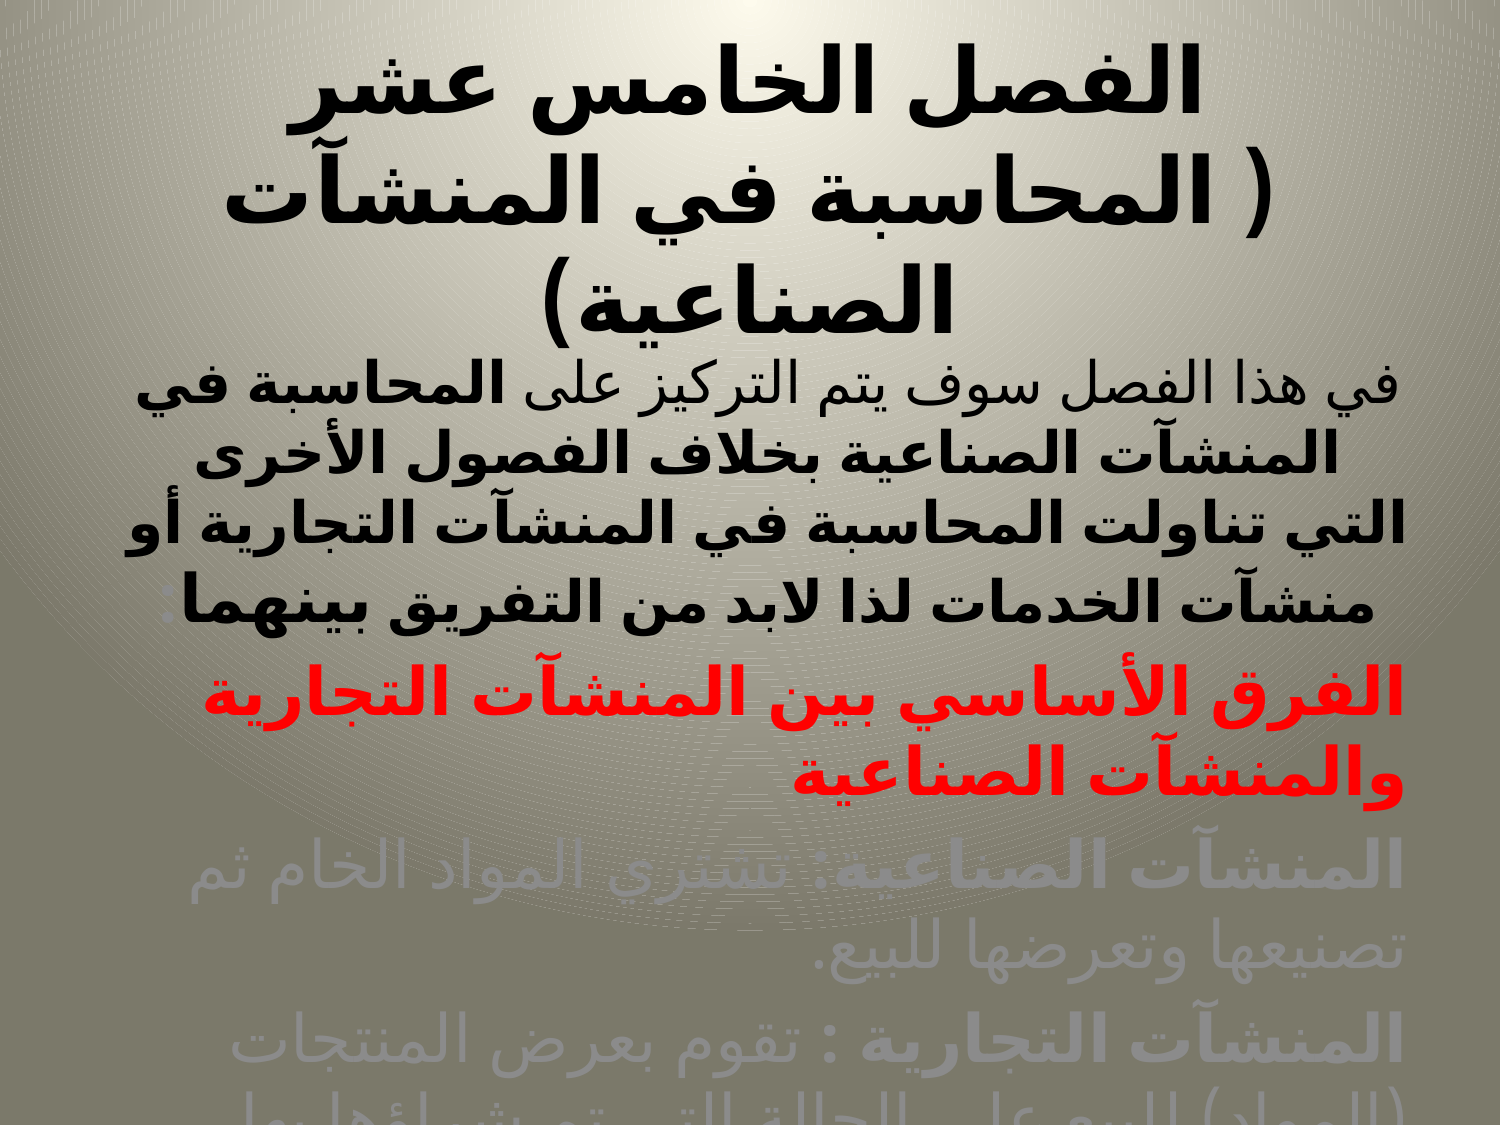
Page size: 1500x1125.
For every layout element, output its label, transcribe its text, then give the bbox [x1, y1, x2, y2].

subtitle في هذا الفصل سوف يتم التركيز على المحاسبة في المنشآت الصناعية بخلاف الفصول الأخرى التي تناولت المحاسبة في المنشآت التجارية أو منشآت الخدمات لذا لابد من التفريق بينهما: الفرق الأساسي بين المنشآت التجارية والمنشآت الصناعية المنشآت الصناعية: تشتري المواد الخام ثم تصنيعها وتعرضها للبيع. المنشآت التجارية : تقوم بعرض المنتجات (المواد) للبيع على الحالة التي تم شراؤها بها. [112, 338, 1424, 1047]
title الفصل الخامس عشر ( المحاسبة في المنشآت الصناعية) [112, 66, 1388, 308]
